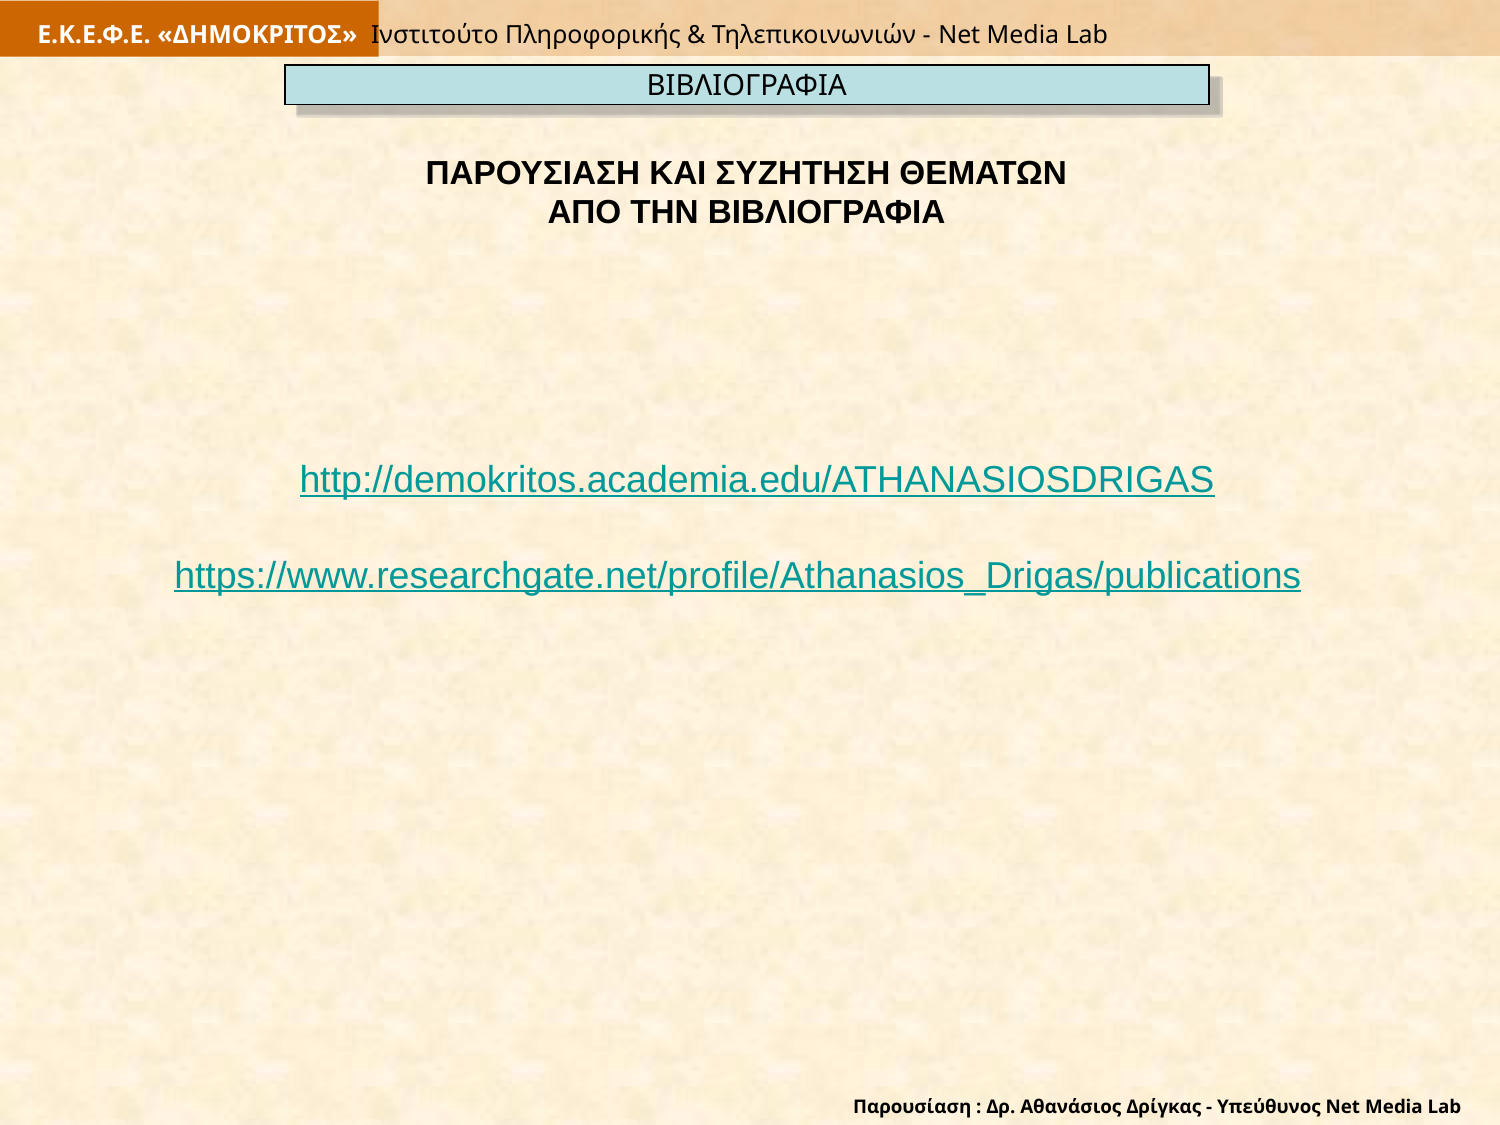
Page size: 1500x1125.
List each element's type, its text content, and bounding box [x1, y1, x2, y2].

text_box [0, 0, 379, 57]
text_box Ε.Κ.Ε.Φ.Ε. «ΔΗΜΟΚΡΙΤΟΣ» Ινστιτούτο Πληροφορικής & Τηλεπικοινωνιών - Net Media Lab [22, 10, 1364, 56]
text_box https://www.researchgate.net/profile/Athanasios_Drigas/publications [159, 543, 1380, 649]
text_box http://demokritos.academia.edu/ATHANASIOSDRIGAS [284, 447, 1262, 553]
text_box ΠΑΡΟΥΣΙΑΣΗ ΚΑΙ ΣΥΖΗΤΗΣΗ ΘΕΜΑΤΩΝ ΑΠΟ ΤΗΝ ΒΙΒΛΙΟΓΡΑΦΙΑ [371, 143, 1122, 278]
text_box ΒΙΒΛΙΟΓΡΑΦΙΑ [265, 59, 1228, 109]
text_box Παρουσίαση : Δρ. Αθανάσιος Δρίγκας - Υπεύθυνος Net Media Lab [838, 1087, 1500, 1125]
text_box [377, 0, 1500, 56]
picture [0, 56, 1500, 1125]
